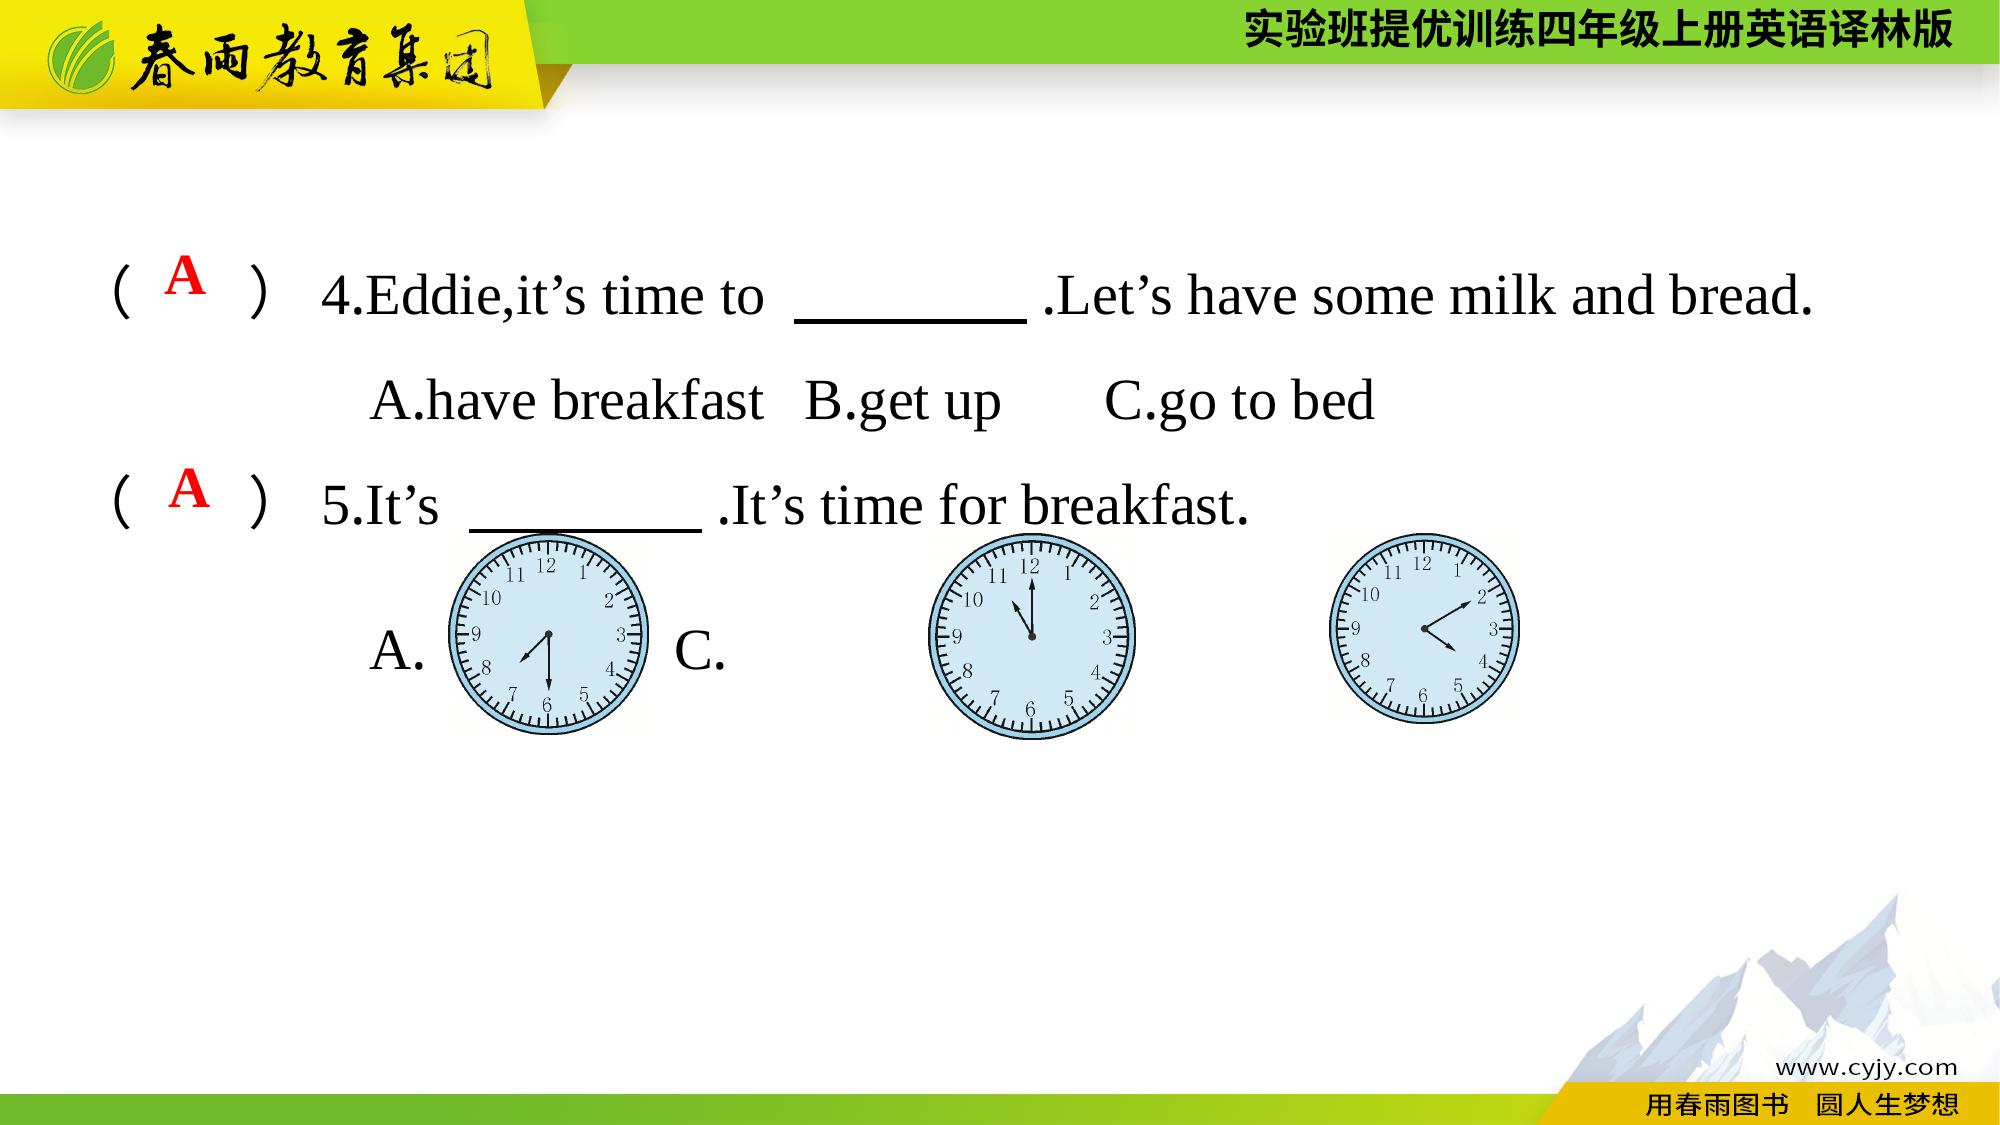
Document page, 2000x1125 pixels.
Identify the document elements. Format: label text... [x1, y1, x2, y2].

list （ ）4.Eddie,it’s time to .Let’s have some milk and bread. A.have breakfast B.get up C.go to bed （ ）5.It’s .It’s time for breakfast. A. B. C. [59, 214, 1944, 694]
picture [0, 0, 2000, 1125]
text_box A [149, 229, 222, 314]
text_box A [154, 441, 226, 527]
